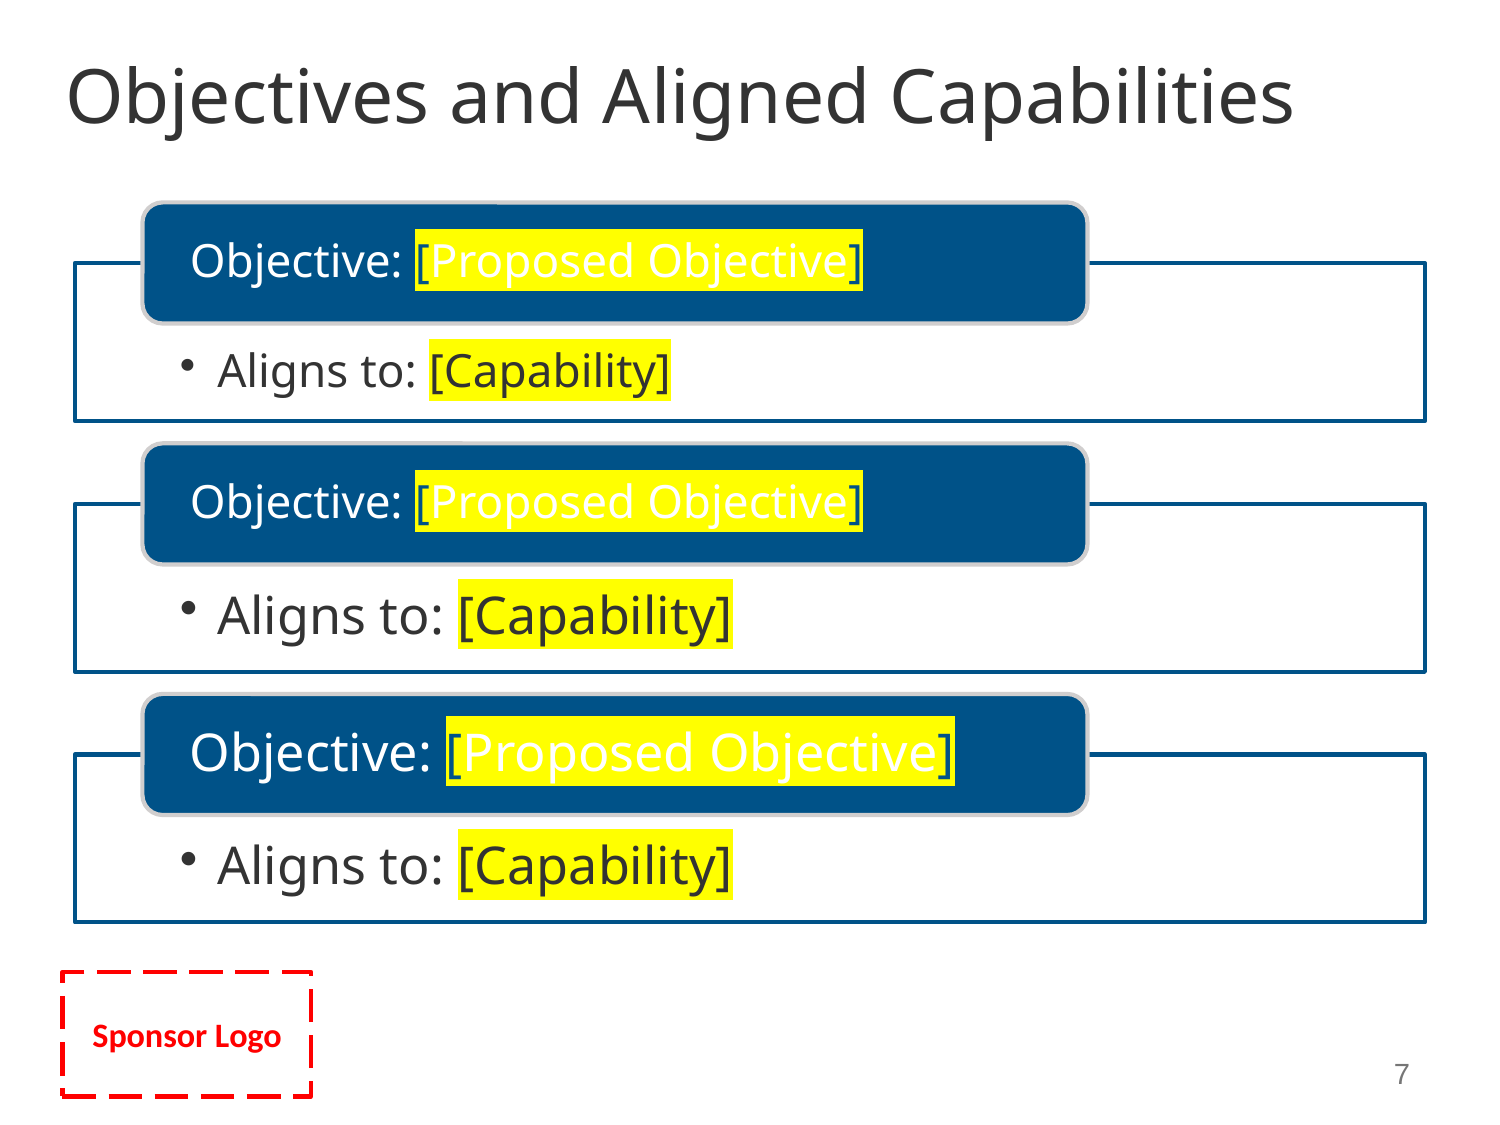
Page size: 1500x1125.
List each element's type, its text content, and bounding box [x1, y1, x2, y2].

title Objectives and Aligned Capabilities [50, 0, 1400, 188]
slide_number 7 [1074, 1042, 1425, 1103]
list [74, 190, 1426, 934]
